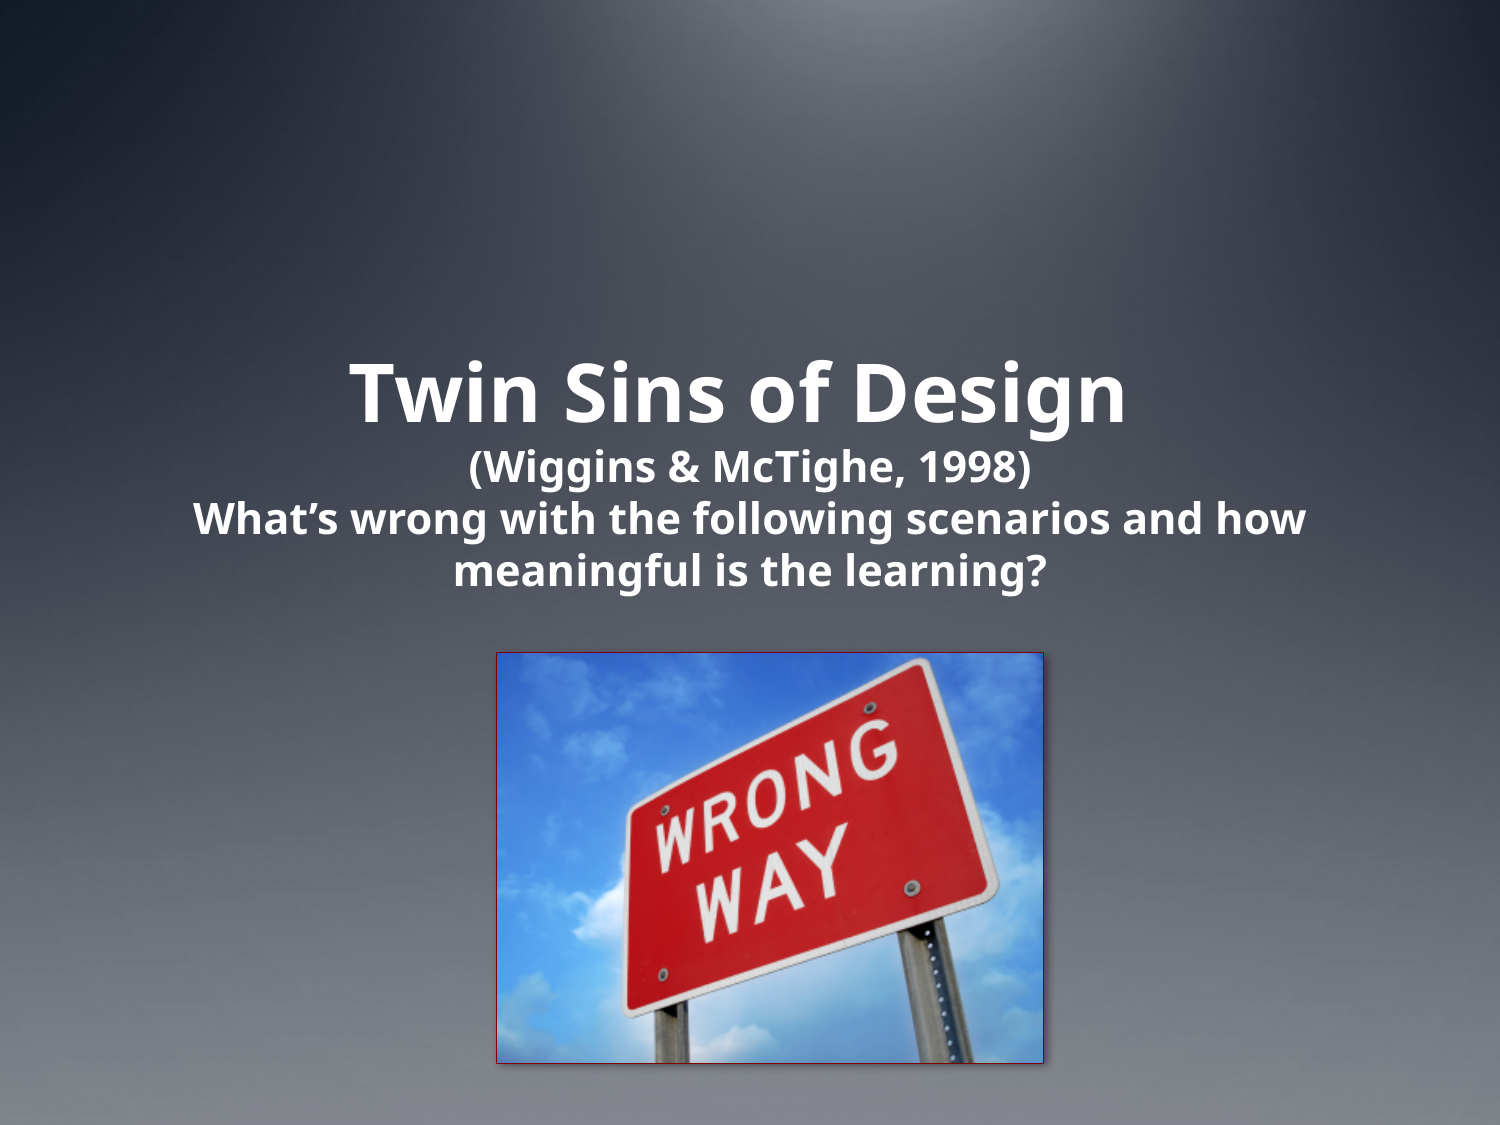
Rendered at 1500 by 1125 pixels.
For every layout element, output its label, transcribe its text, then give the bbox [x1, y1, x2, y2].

picture [494, 650, 1046, 1065]
title Twin Sins of Design (Wiggins & McTighe, 1998) What’s wrong with the following scenarios and how meaningful is the learning? [112, 330, 1388, 603]
